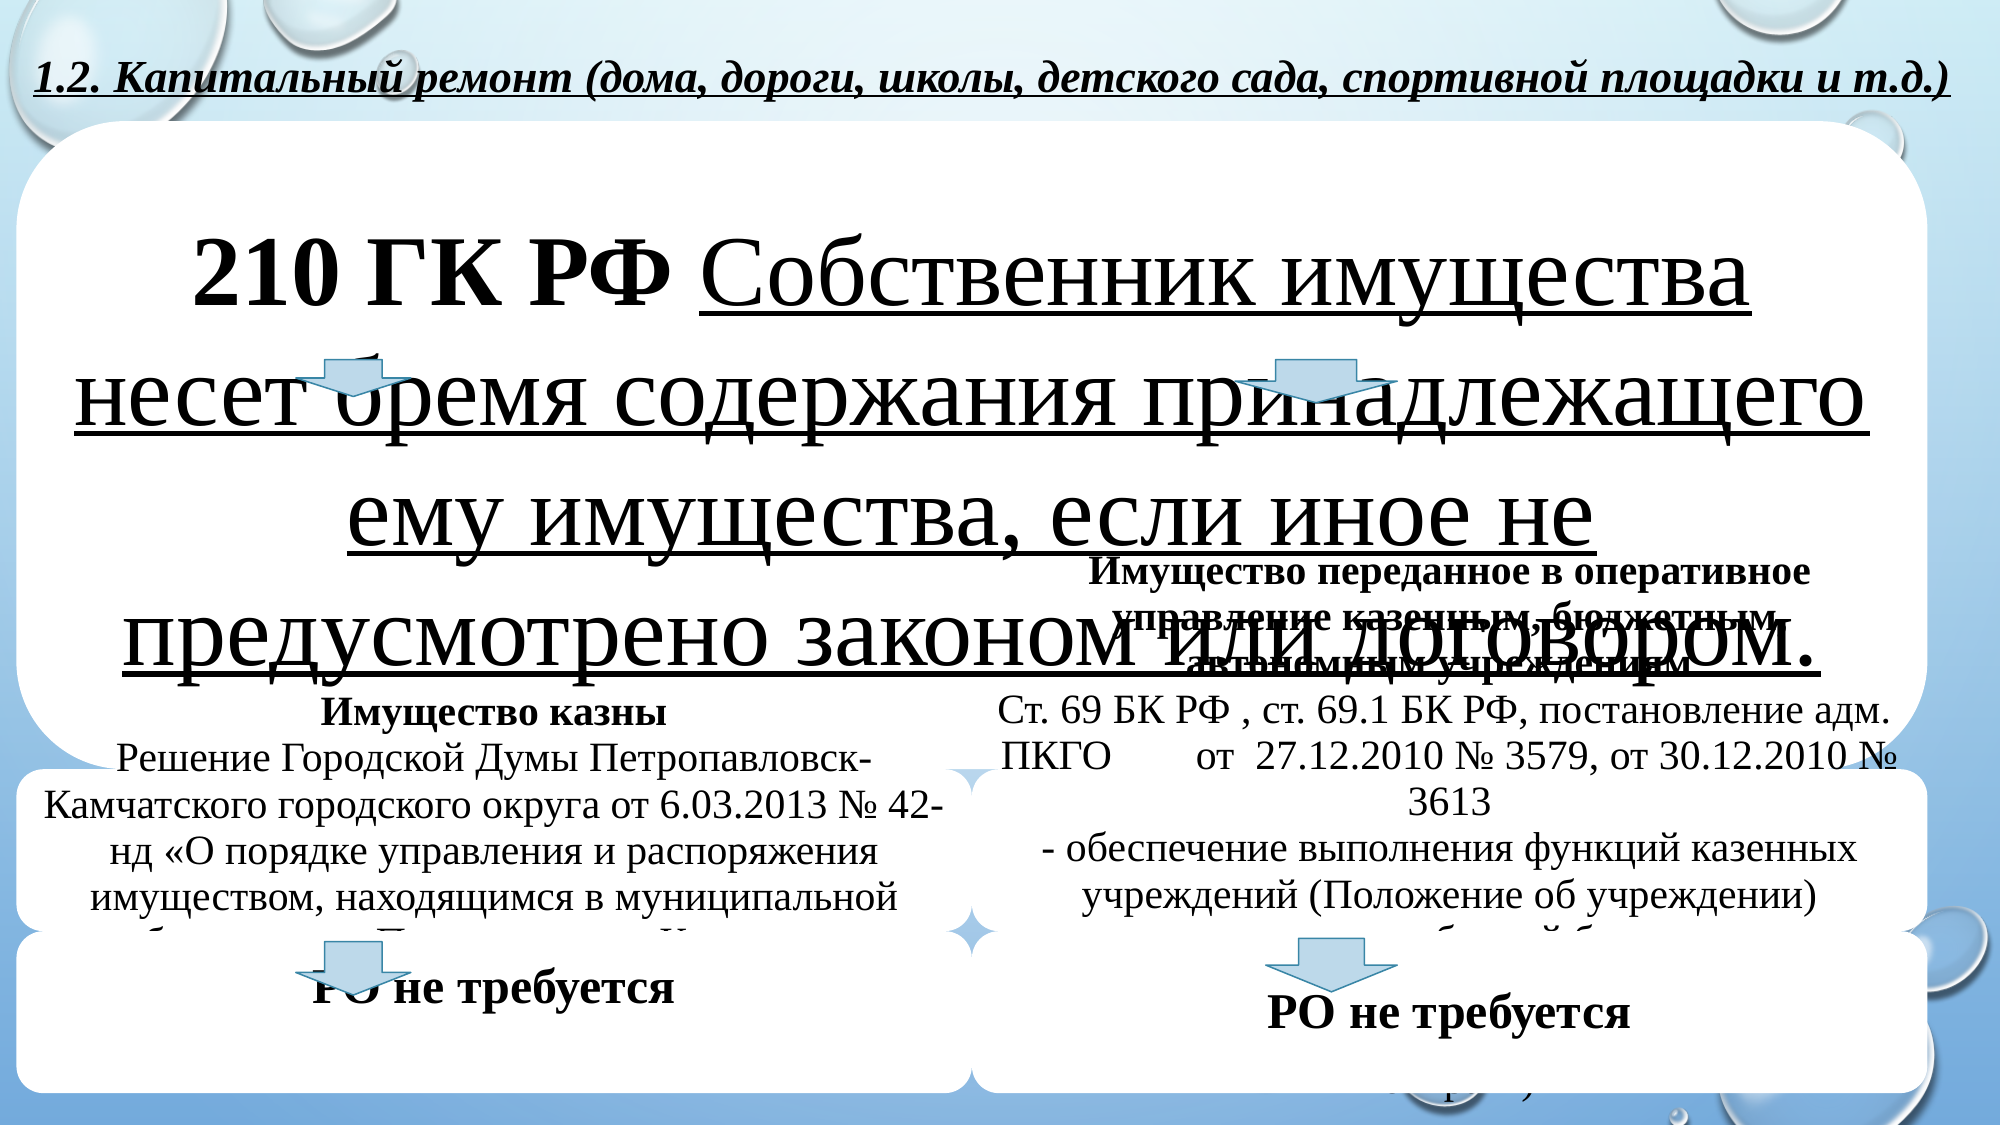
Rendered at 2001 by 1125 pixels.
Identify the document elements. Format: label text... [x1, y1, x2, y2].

text_box 1.2. Капитальный ремонт (дома, дороги, школы, детского сада, спортивной площадки и т.д.) [18, 38, 1975, 109]
picture [0, 0, 2000, 1125]
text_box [16, 120, 1928, 1094]
